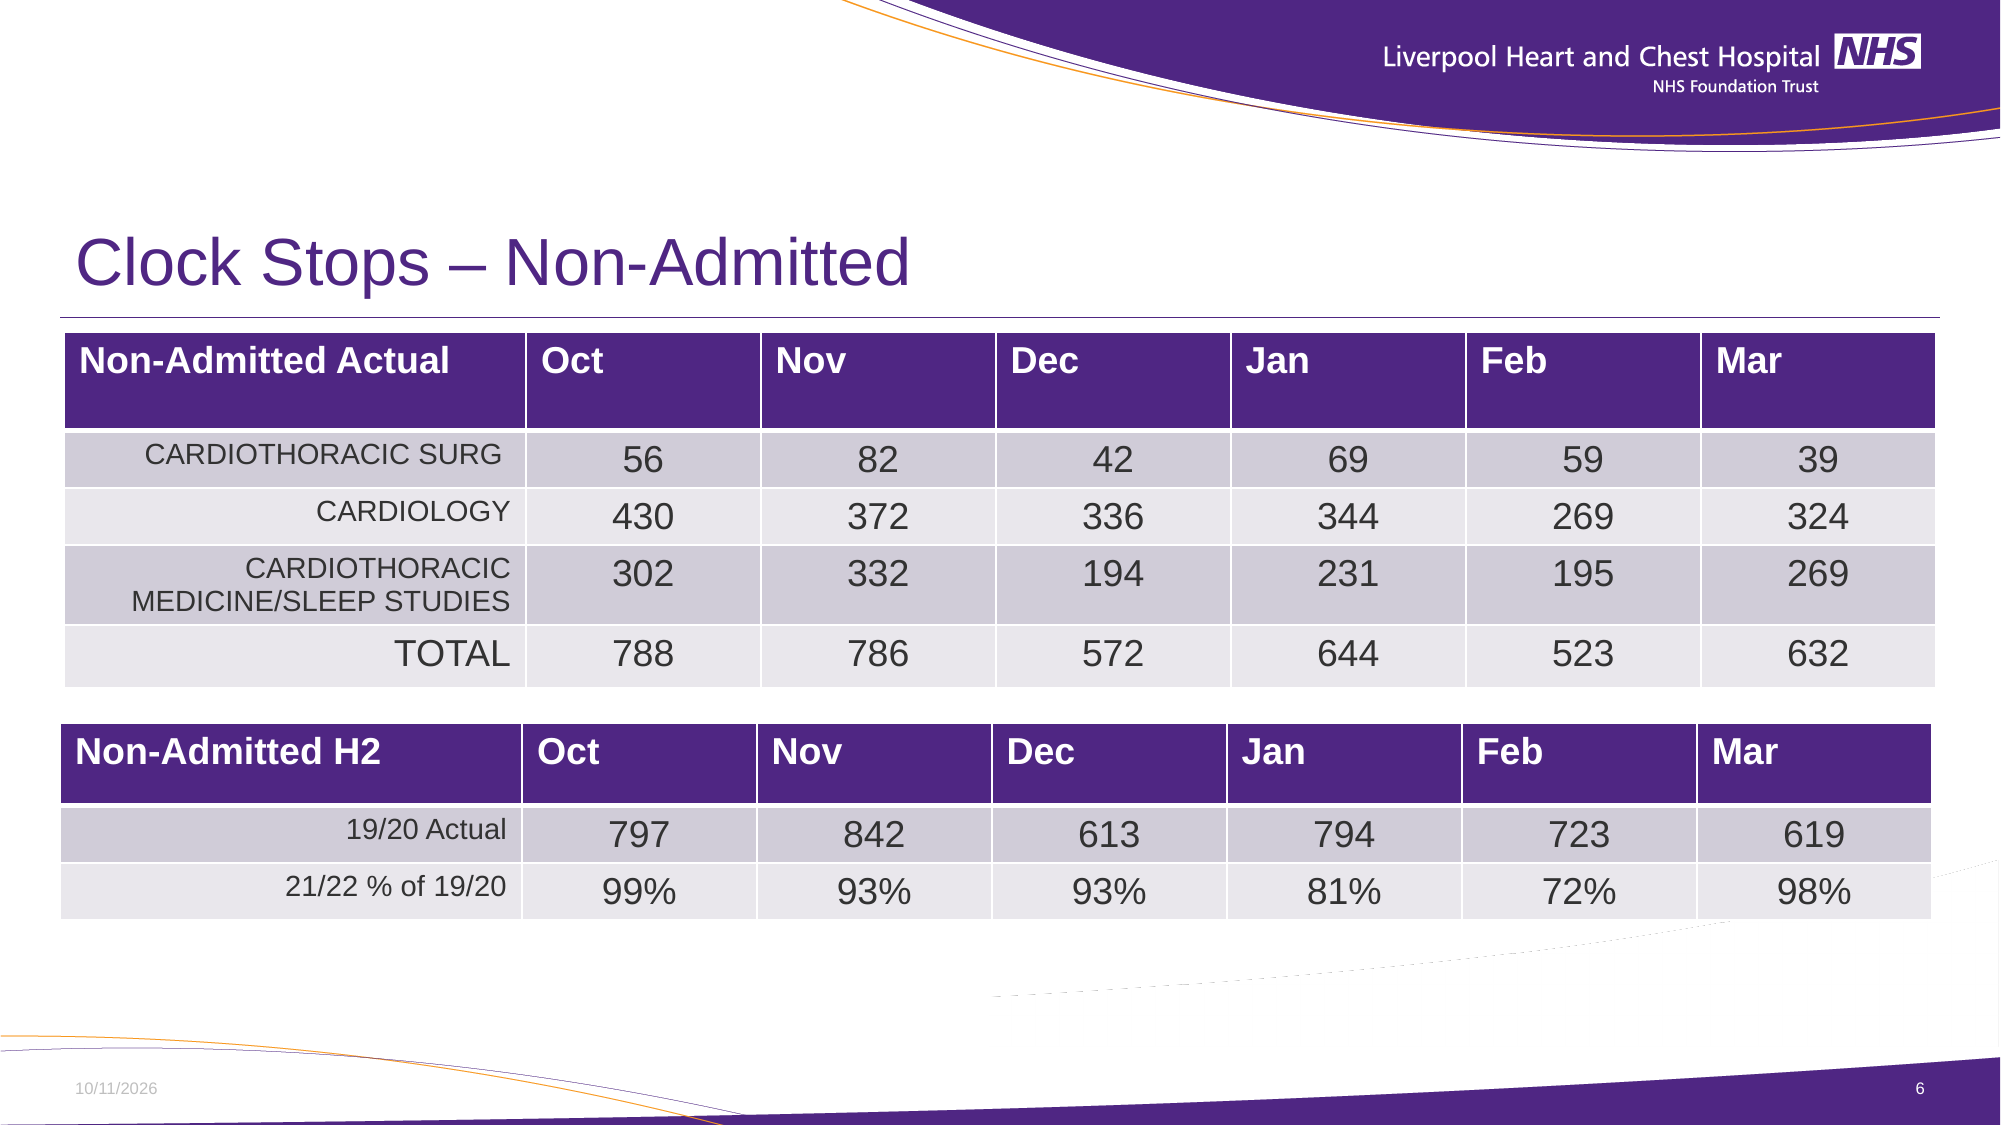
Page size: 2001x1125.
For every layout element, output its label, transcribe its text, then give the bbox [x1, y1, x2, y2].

table_cell 93% [758, 864, 991, 919]
table_cell 82 [762, 433, 995, 487]
table_header Oct [527, 333, 760, 428]
table_cell CARDIOTHORACIC SURG [65, 433, 525, 487]
table_cell 42 [997, 433, 1230, 487]
table_cell CARDIOLOGY [65, 489, 525, 544]
table_header Dec [997, 333, 1230, 428]
table_header Oct [523, 724, 756, 803]
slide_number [60, 1058, 511, 1118]
table_cell 59 [1467, 433, 1700, 487]
table_cell 324 [1702, 489, 1935, 544]
table_header Jan [1228, 724, 1461, 803]
table_cell 797 [523, 808, 756, 862]
table_cell 72% [1463, 864, 1696, 919]
table_cell 194 [997, 546, 1230, 624]
table_header Dec [993, 724, 1226, 803]
table_cell 195 [1467, 546, 1700, 624]
table_cell 619 [1698, 808, 1931, 862]
table_cell 39 [1702, 433, 1935, 487]
table_cell 794 [1228, 808, 1461, 862]
table_cell 81% [1228, 864, 1461, 919]
table_cell 69 [1232, 433, 1465, 487]
table_cell 632 [1702, 626, 1935, 687]
table_cell 644 [1232, 626, 1465, 687]
table_cell 231 [1232, 546, 1465, 624]
title Clock Stops – Non-Admitted [60, 169, 1940, 308]
table_header Jan [1232, 333, 1465, 428]
table_header Nov [758, 724, 991, 803]
table_header Non-Admitted H2 [61, 724, 521, 803]
table_cell 302 [527, 546, 760, 624]
table_cell 430 [527, 489, 760, 544]
table_cell 19/20 Actual [61, 808, 521, 862]
slide_number 6 [1489, 1058, 1940, 1118]
table_cell 21/22 % of 19/20 [61, 864, 521, 919]
table_cell 786 [762, 626, 995, 687]
table_cell 613 [993, 808, 1226, 862]
table_cell 788 [527, 626, 760, 687]
table_cell 344 [1232, 489, 1465, 544]
table_cell 269 [1467, 489, 1700, 544]
table_header Non-Admitted Actual [65, 333, 525, 428]
table_cell 99% [523, 864, 756, 919]
table_header Nov [762, 333, 995, 428]
table_cell 332 [762, 546, 995, 624]
table_cell 842 [758, 808, 991, 862]
table_cell 523 [1467, 626, 1700, 687]
table_cell 98% [1698, 864, 1931, 919]
table_header Feb [1463, 724, 1696, 803]
table_cell 93% [993, 864, 1226, 919]
table_header Feb [1467, 333, 1700, 428]
table_cell TOTAL [65, 626, 525, 687]
picture [0, 0, 2001, 1125]
table_cell 723 [1463, 808, 1696, 862]
table_cell 372 [762, 489, 995, 544]
table_header Mar [1698, 724, 1931, 803]
table_cell 56 [527, 433, 760, 487]
table_cell 572 [997, 626, 1230, 687]
table_header Mar [1702, 333, 1935, 428]
table_cell 269 [1702, 546, 1935, 624]
table_cell 336 [997, 489, 1230, 544]
table_cell CARDIOTHORACIC MEDICINE/SLEEP STUDIES [65, 546, 525, 624]
